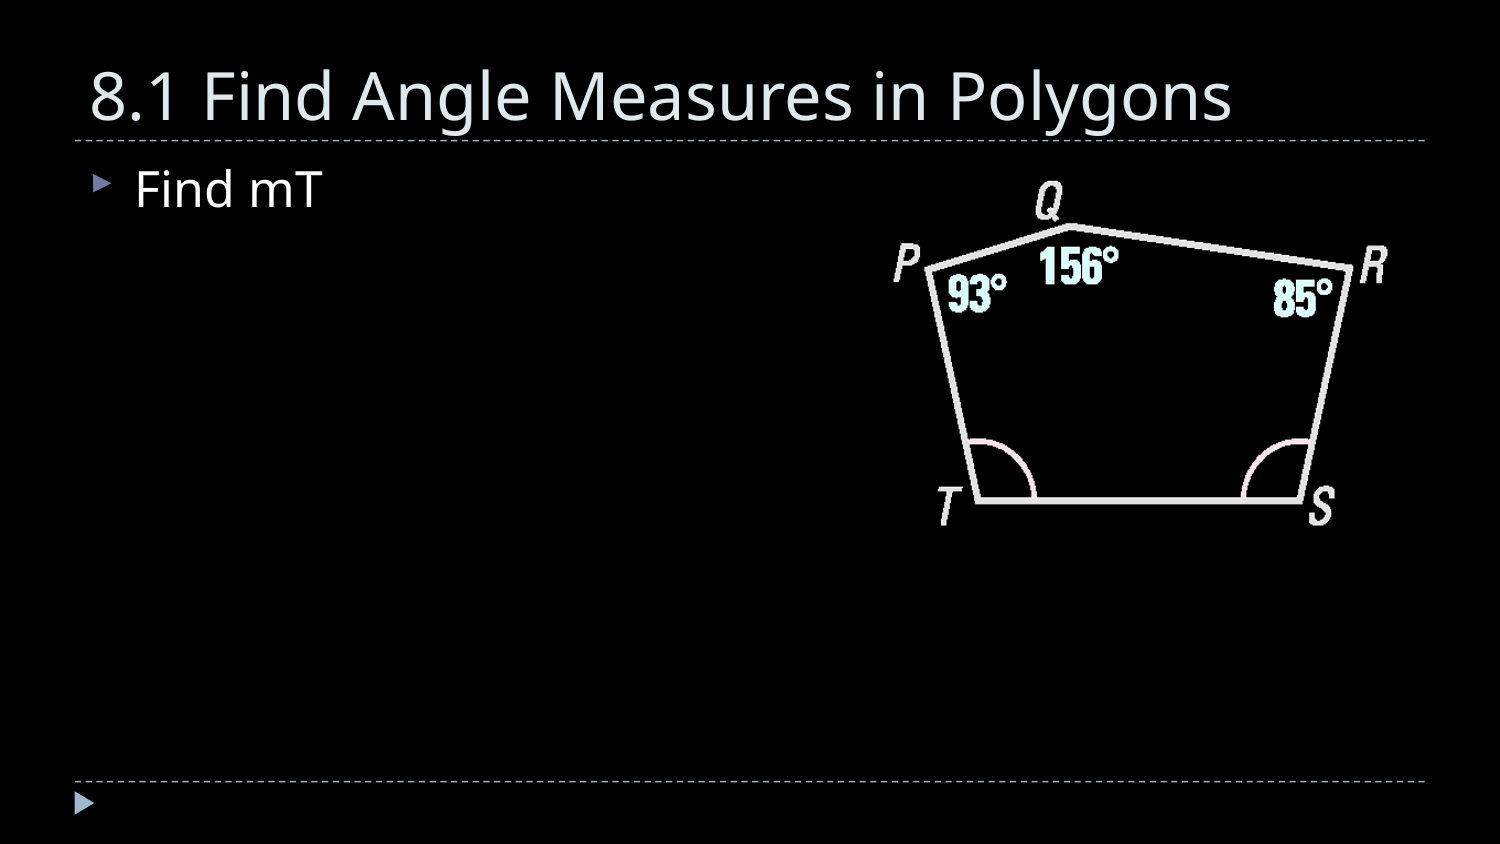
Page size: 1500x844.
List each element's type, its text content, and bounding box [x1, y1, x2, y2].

title 8.1 Find Angle Measures in Polygons [75, 18, 1425, 141]
picture [887, 168, 1393, 535]
